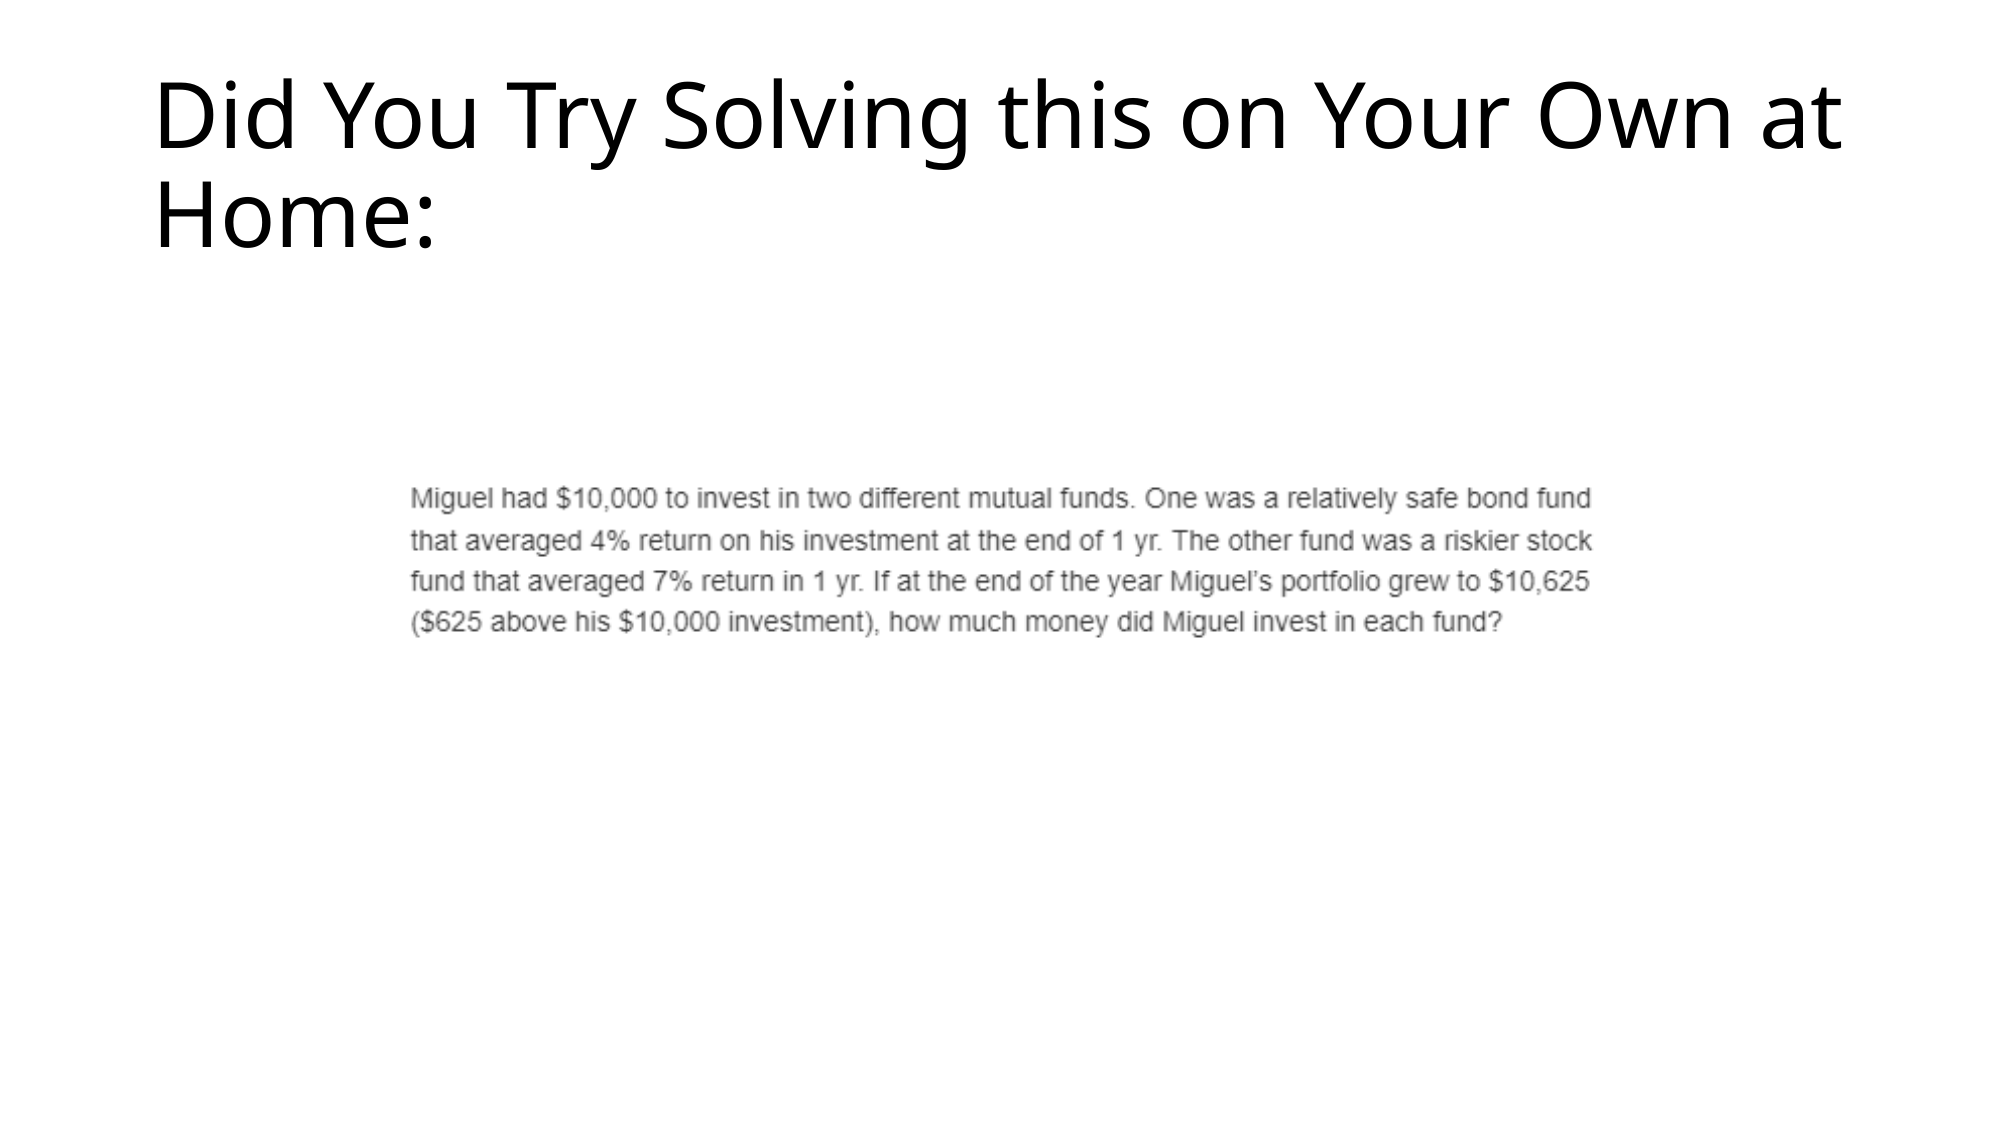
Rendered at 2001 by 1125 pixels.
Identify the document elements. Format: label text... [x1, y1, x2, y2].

title Did You Try Solving this on Your Own at Home: [137, 59, 1863, 278]
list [400, 476, 1600, 649]
